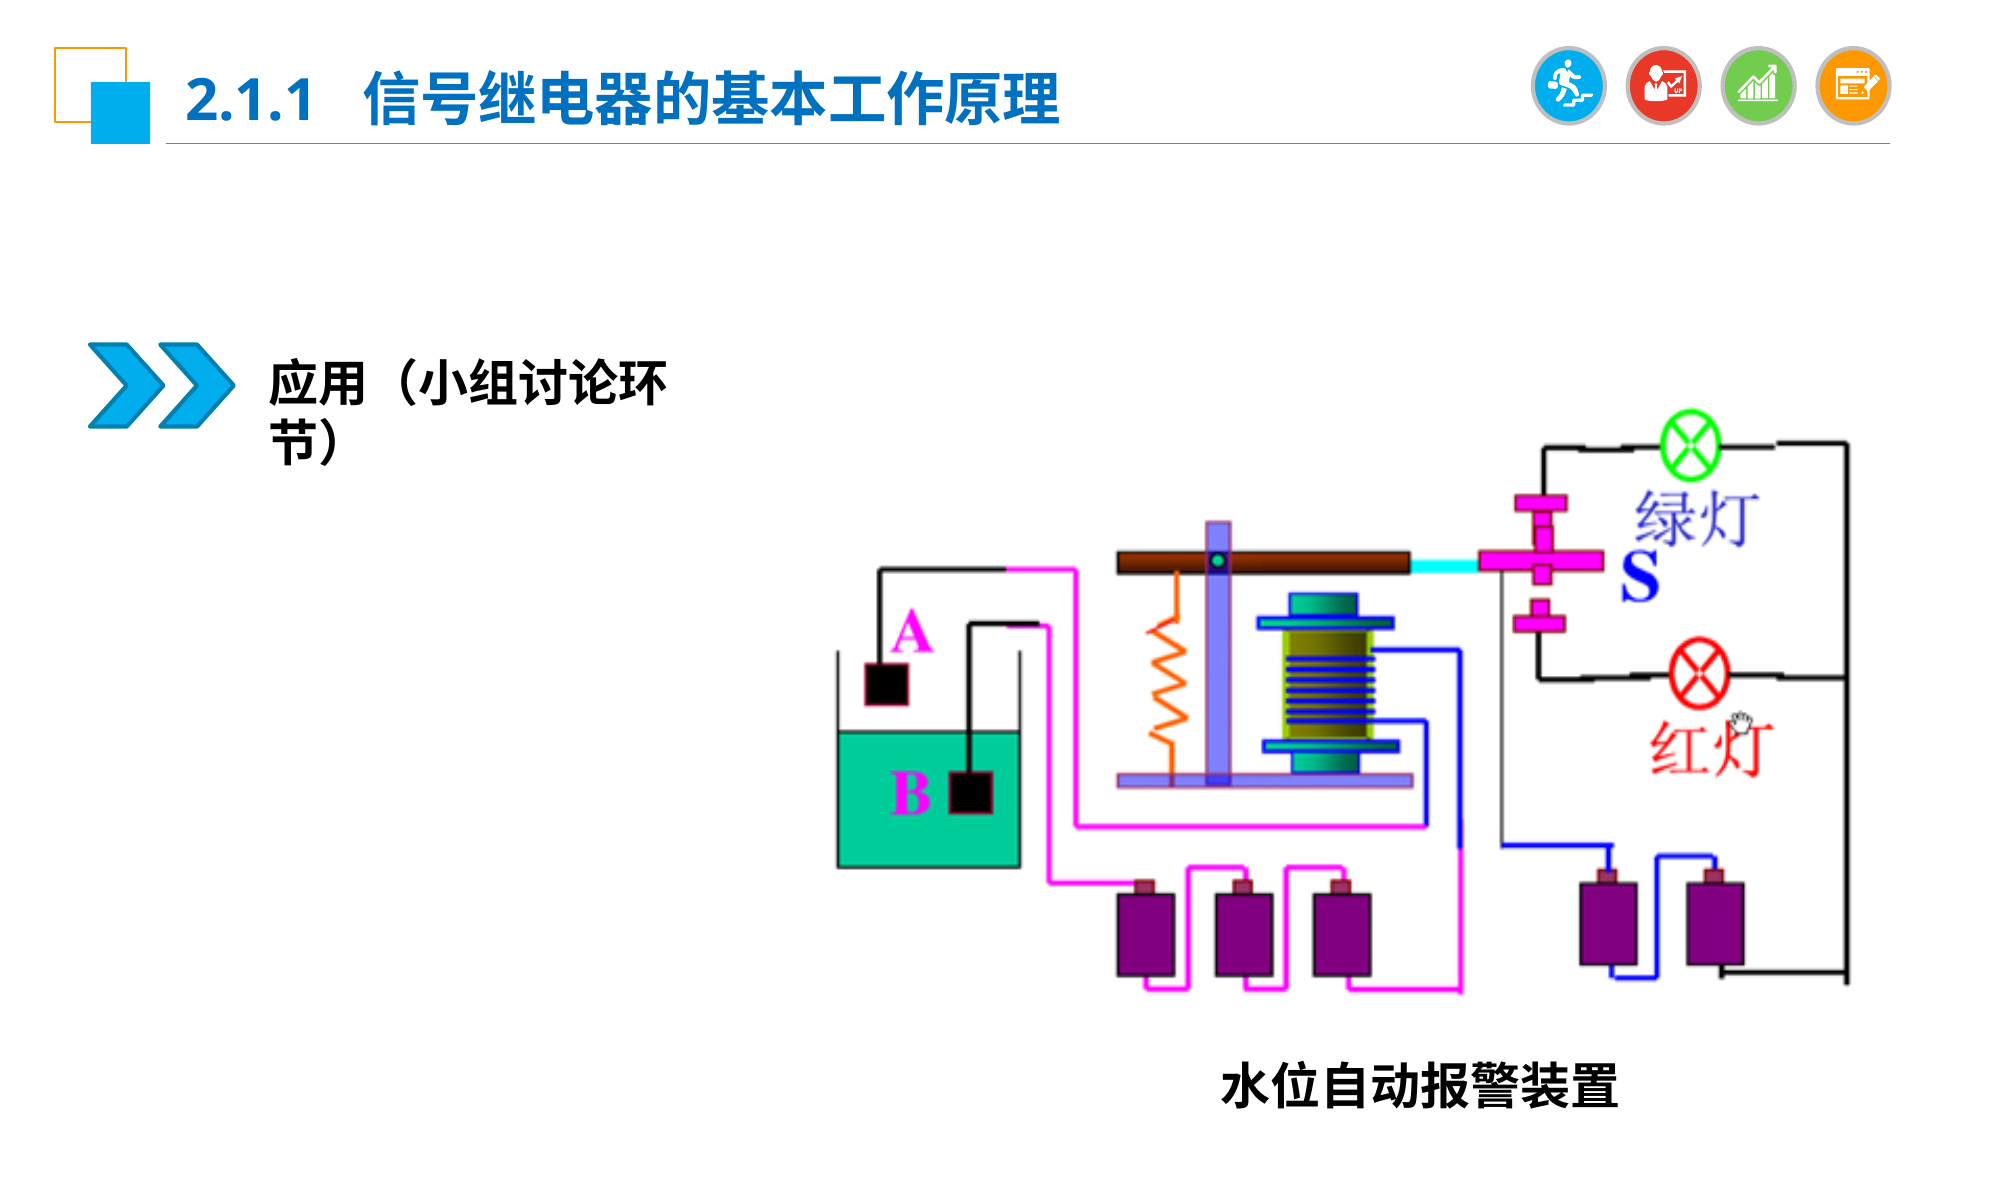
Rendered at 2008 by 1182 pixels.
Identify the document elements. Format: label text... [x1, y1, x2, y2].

picture [804, 391, 1884, 1037]
text_box 水位自动报警装置 [1132, 1047, 1708, 1123]
text_box 应用（小组讨论环节） [254, 344, 770, 480]
text_box 2.1.1 信号继电器的基本工作原理 [164, 51, 1082, 142]
text_box [158, 342, 236, 429]
text_box [88, 342, 166, 429]
